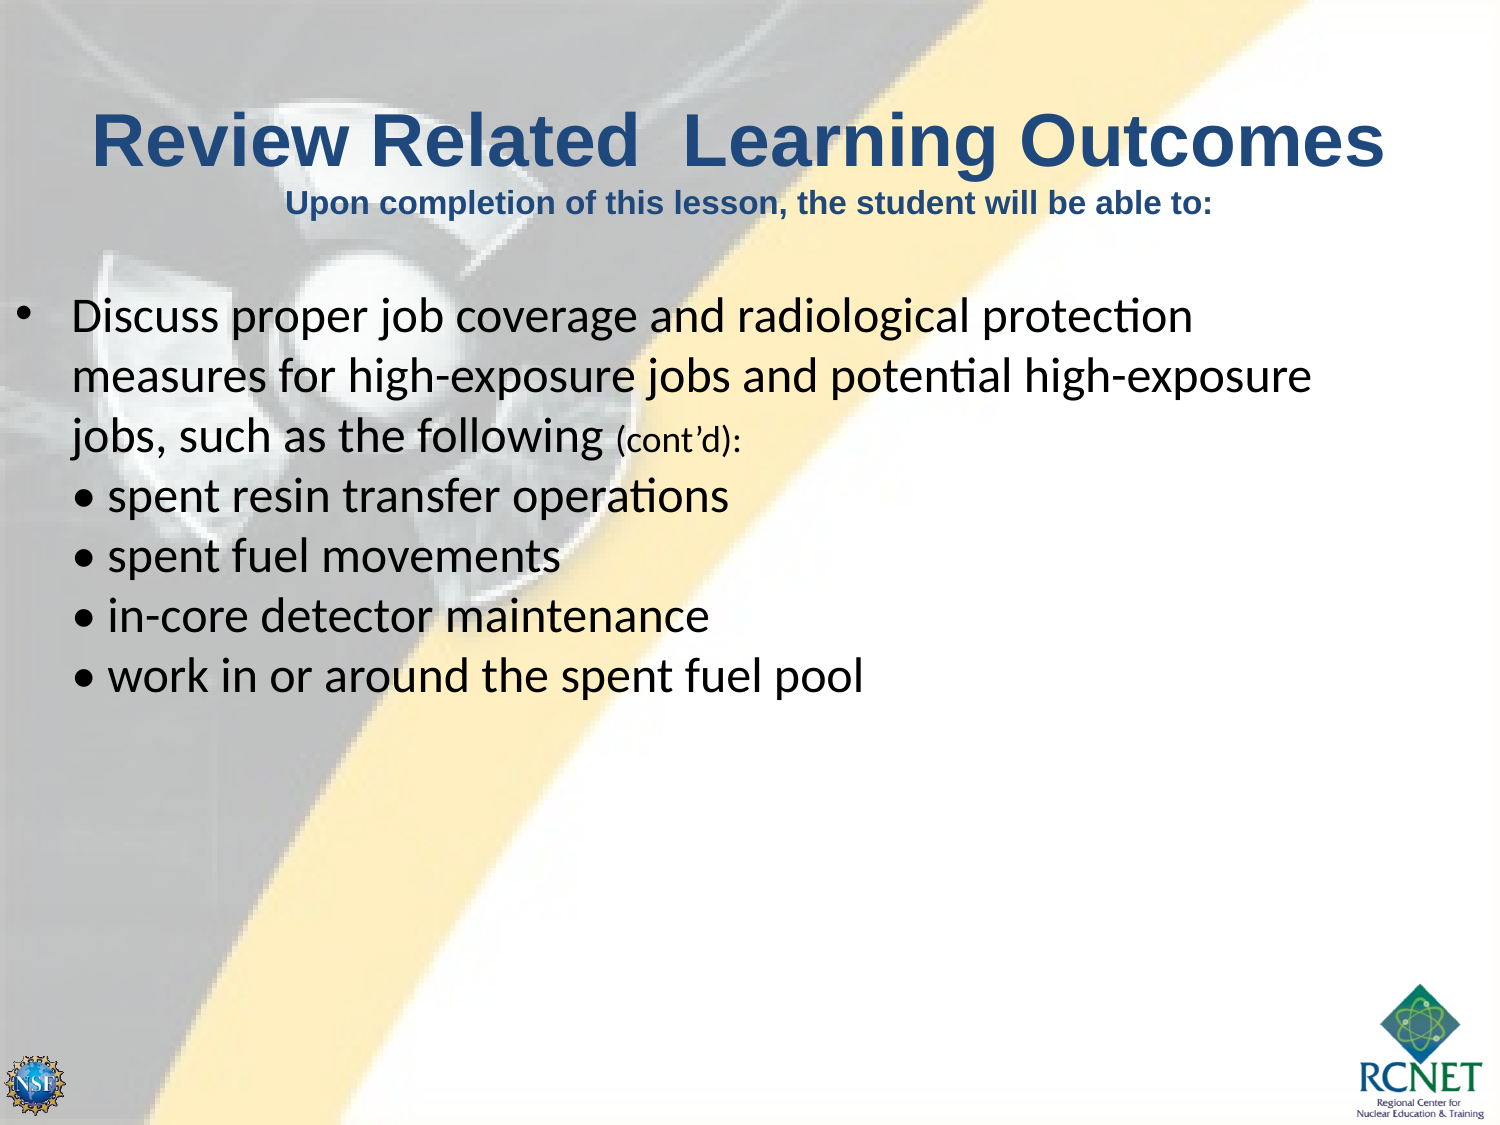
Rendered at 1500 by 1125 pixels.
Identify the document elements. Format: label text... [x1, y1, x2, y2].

picture [1332, 977, 1500, 1125]
picture [0, 1056, 75, 1116]
list Discuss proper job coverage and radiological protection measures for high-exposure jobs and potential high-exposure jobs, such as the following (cont’d): • spent resin transfer operations • spent fuel movements • in-core detector maintenance • work in or around the spent fuel pool [0, 275, 1350, 1013]
text_box Review Related Learning Outcomes Upon completion of this lesson, the student will be able to: [68, 62, 1432, 250]
